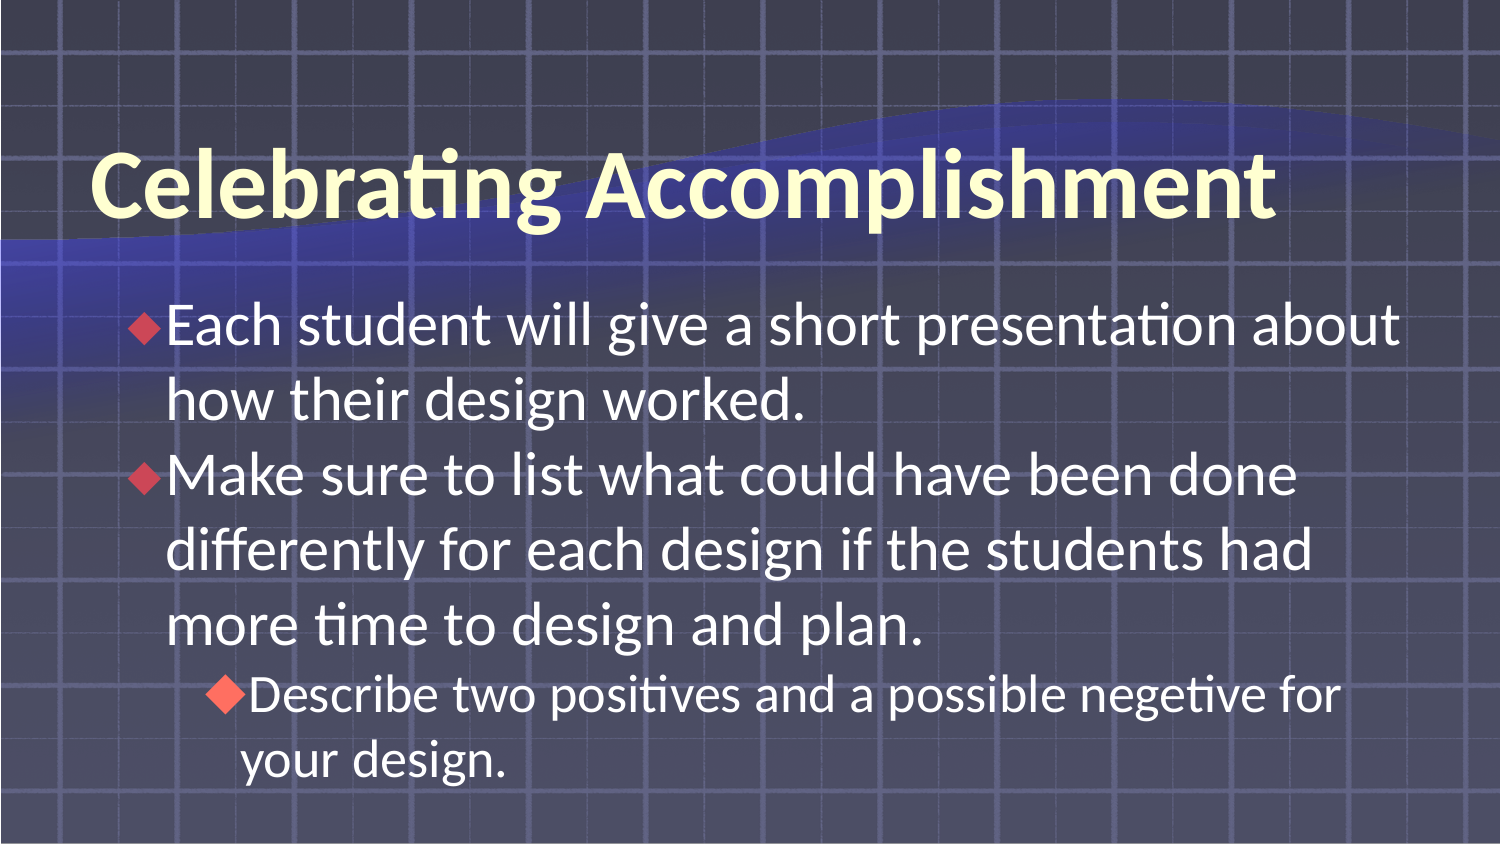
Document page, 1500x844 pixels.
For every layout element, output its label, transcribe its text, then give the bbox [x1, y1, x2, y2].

title Celebrating Accomplishment [75, 65, 1425, 254]
list Each student will give a short presentation about how their design worked. Make sure to list what could have been done differently for each design if the students had more time to design and plan. Describe two positives and a possible negetive for your design. [75, 268, 1425, 775]
picture [0, 0, 1500, 844]
